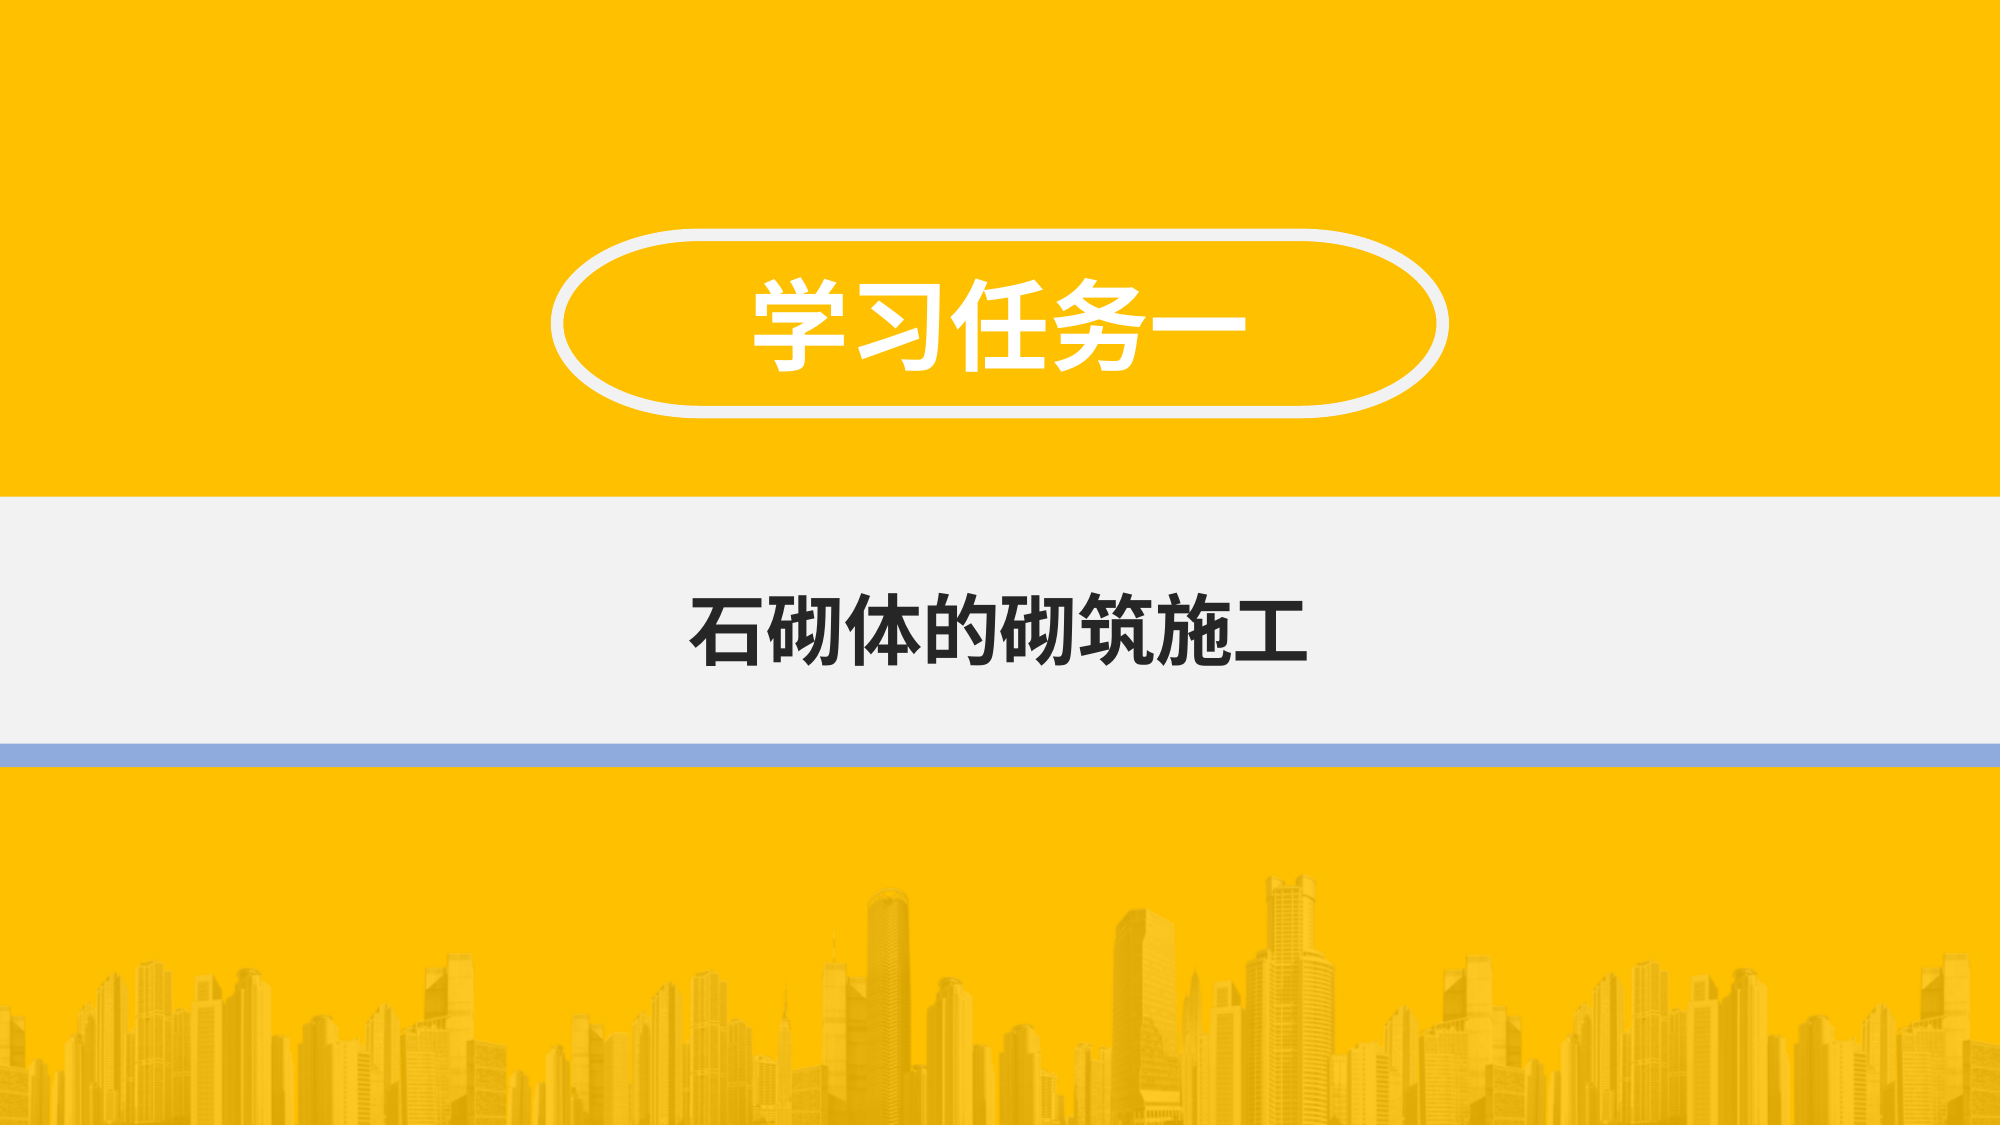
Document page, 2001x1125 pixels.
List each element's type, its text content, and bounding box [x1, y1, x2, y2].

text_box [0, 0, 2000, 496]
text_box [0, 496, 2000, 645]
text_box 石砌体的砌筑施工 [252, 574, 1748, 645]
picture [0, 645, 2000, 1125]
text_box 学习任务一 [555, 233, 1444, 414]
